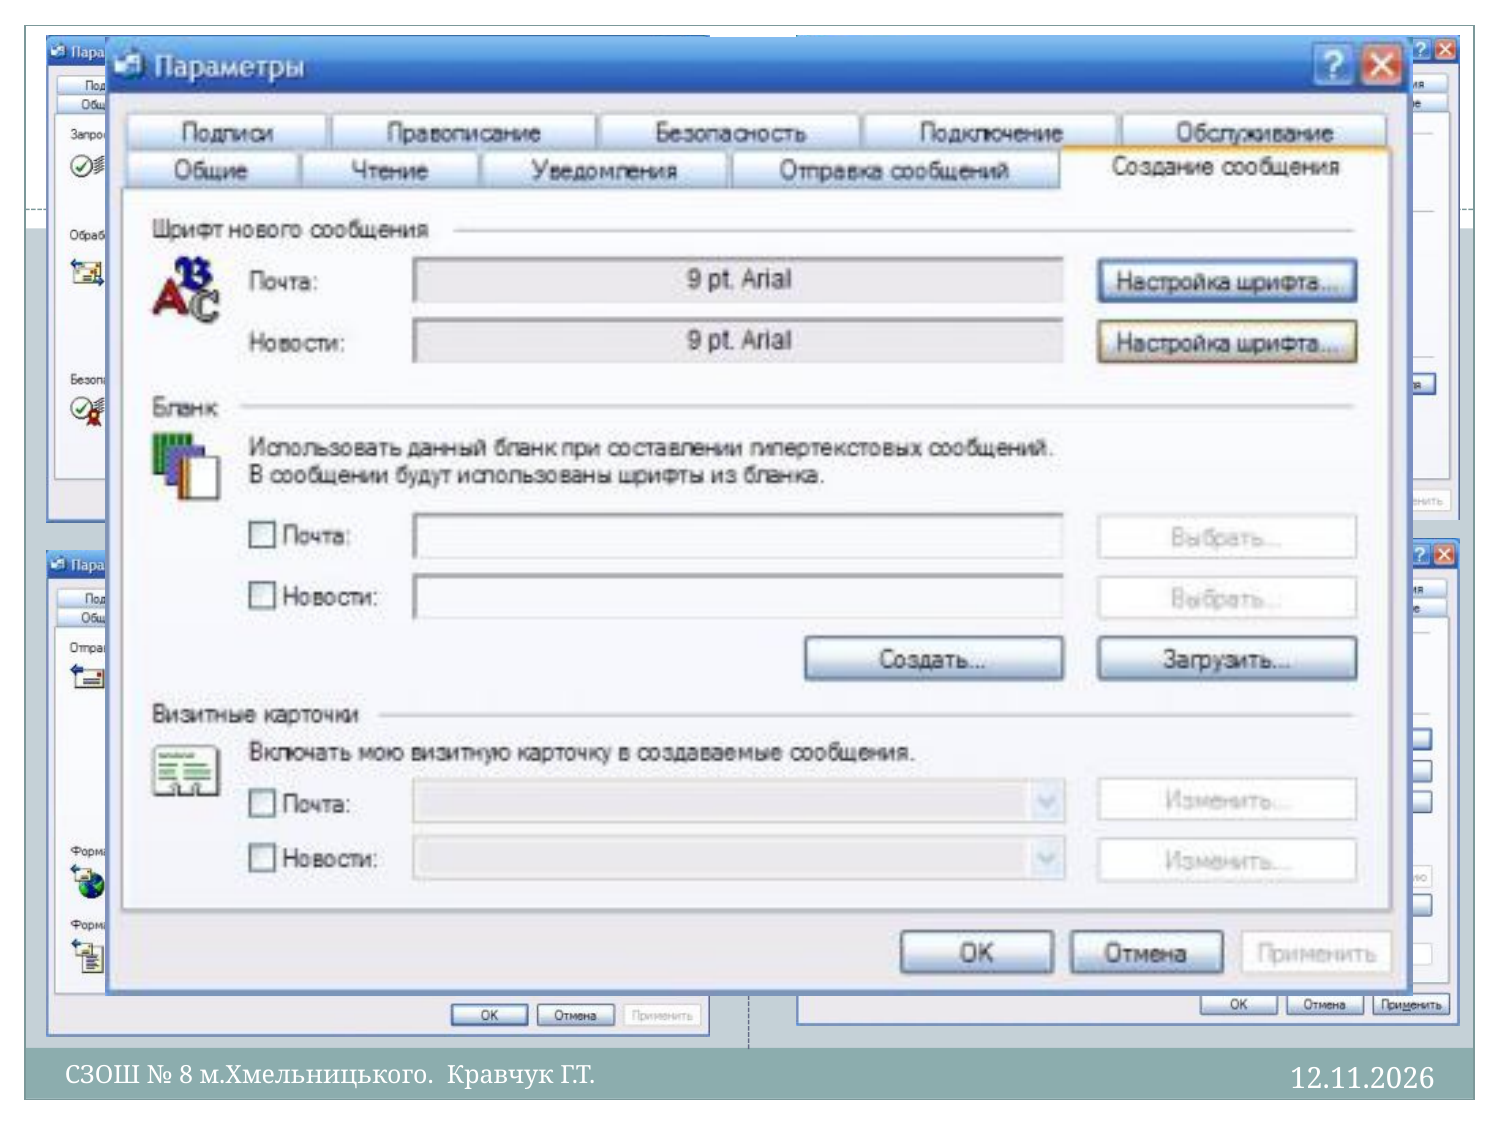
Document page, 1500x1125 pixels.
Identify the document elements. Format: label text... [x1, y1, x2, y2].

picture [105, 34, 1460, 1027]
footer СЗОШ № 8 м.Хмельницького. Кравчук Г.Т. [50, 1051, 638, 1112]
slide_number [950, 1051, 1450, 1112]
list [46, 550, 710, 1037]
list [46, 34, 108, 524]
